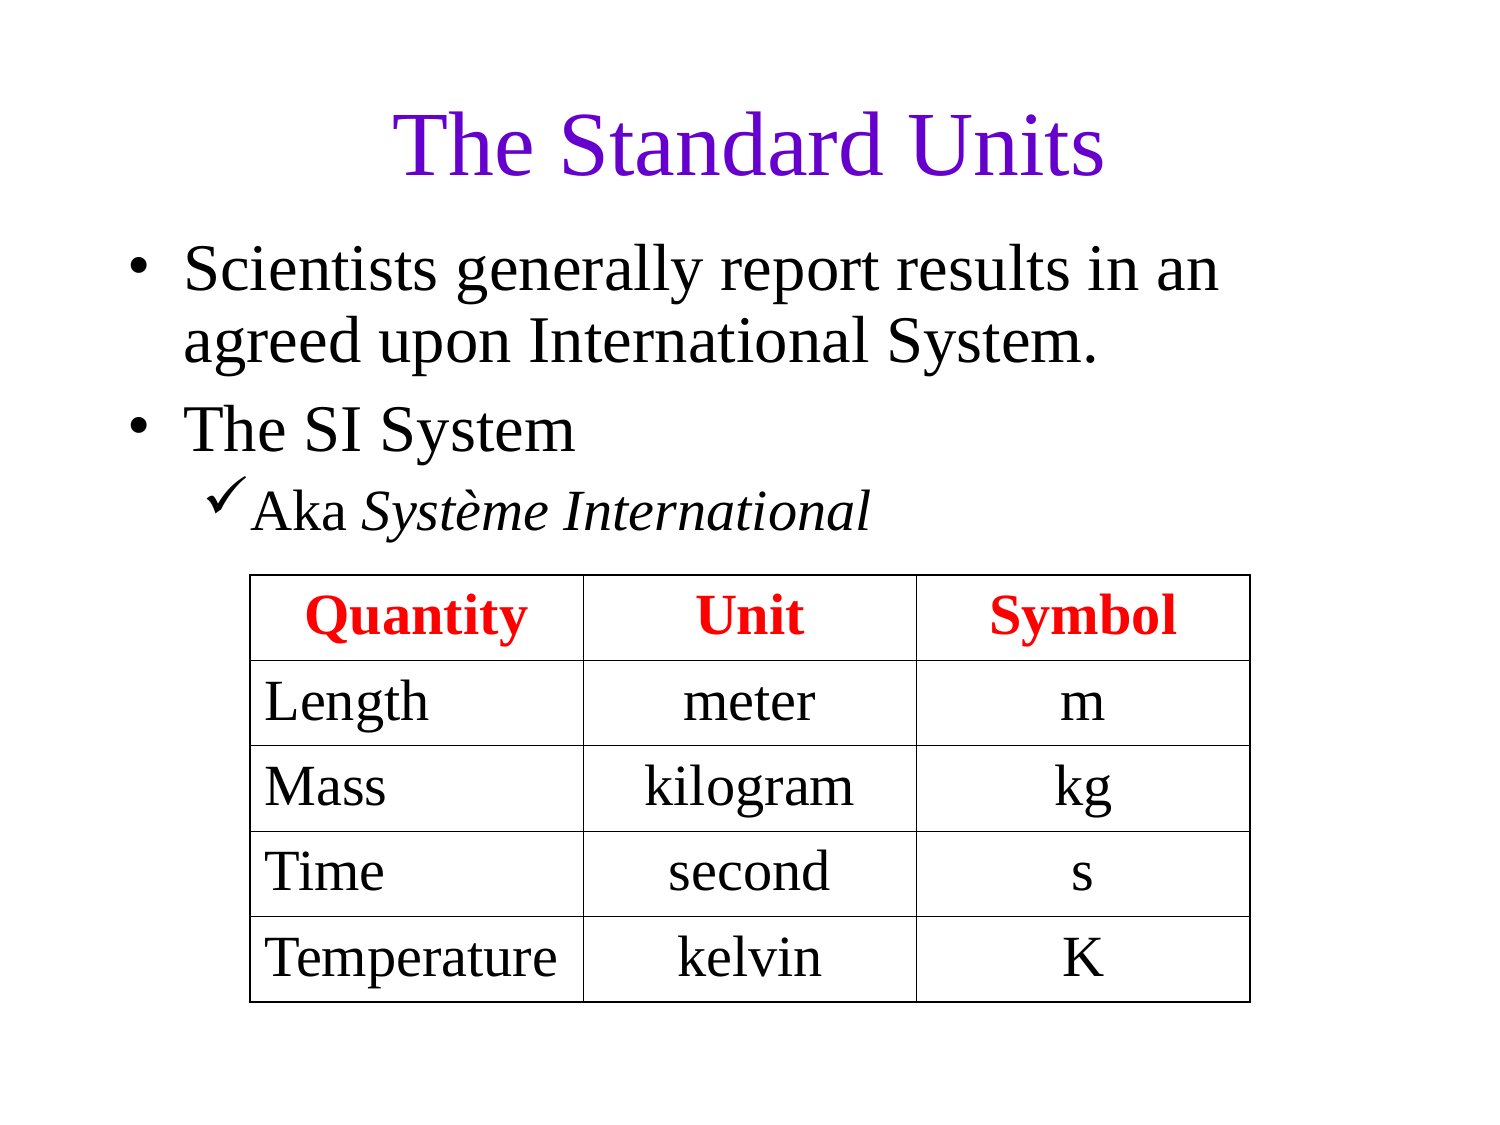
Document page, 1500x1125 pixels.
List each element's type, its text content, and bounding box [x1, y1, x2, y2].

table_cell m [917, 661, 1249, 745]
table_cell Mass [251, 746, 583, 831]
table_header Unit [584, 576, 916, 660]
table_header Symbol [917, 576, 1249, 660]
table_cell kg [917, 746, 1249, 831]
table_cell Time [251, 832, 583, 916]
table_cell K [917, 917, 1249, 1001]
text_box The Standard Units [112, 44, 1388, 224]
table_cell second [584, 832, 916, 916]
table_cell meter [584, 661, 916, 745]
table_cell Length [251, 661, 583, 745]
table_cell Temperature [251, 917, 583, 1001]
table_cell kelvin [584, 917, 916, 1001]
text_box Scientists generally report results in an agreed upon International System. The SI System Aka Système International [112, 224, 1388, 563]
table_cell kilogram [584, 746, 916, 831]
table_header Quantity [251, 576, 583, 660]
table_cell s [917, 832, 1249, 916]
